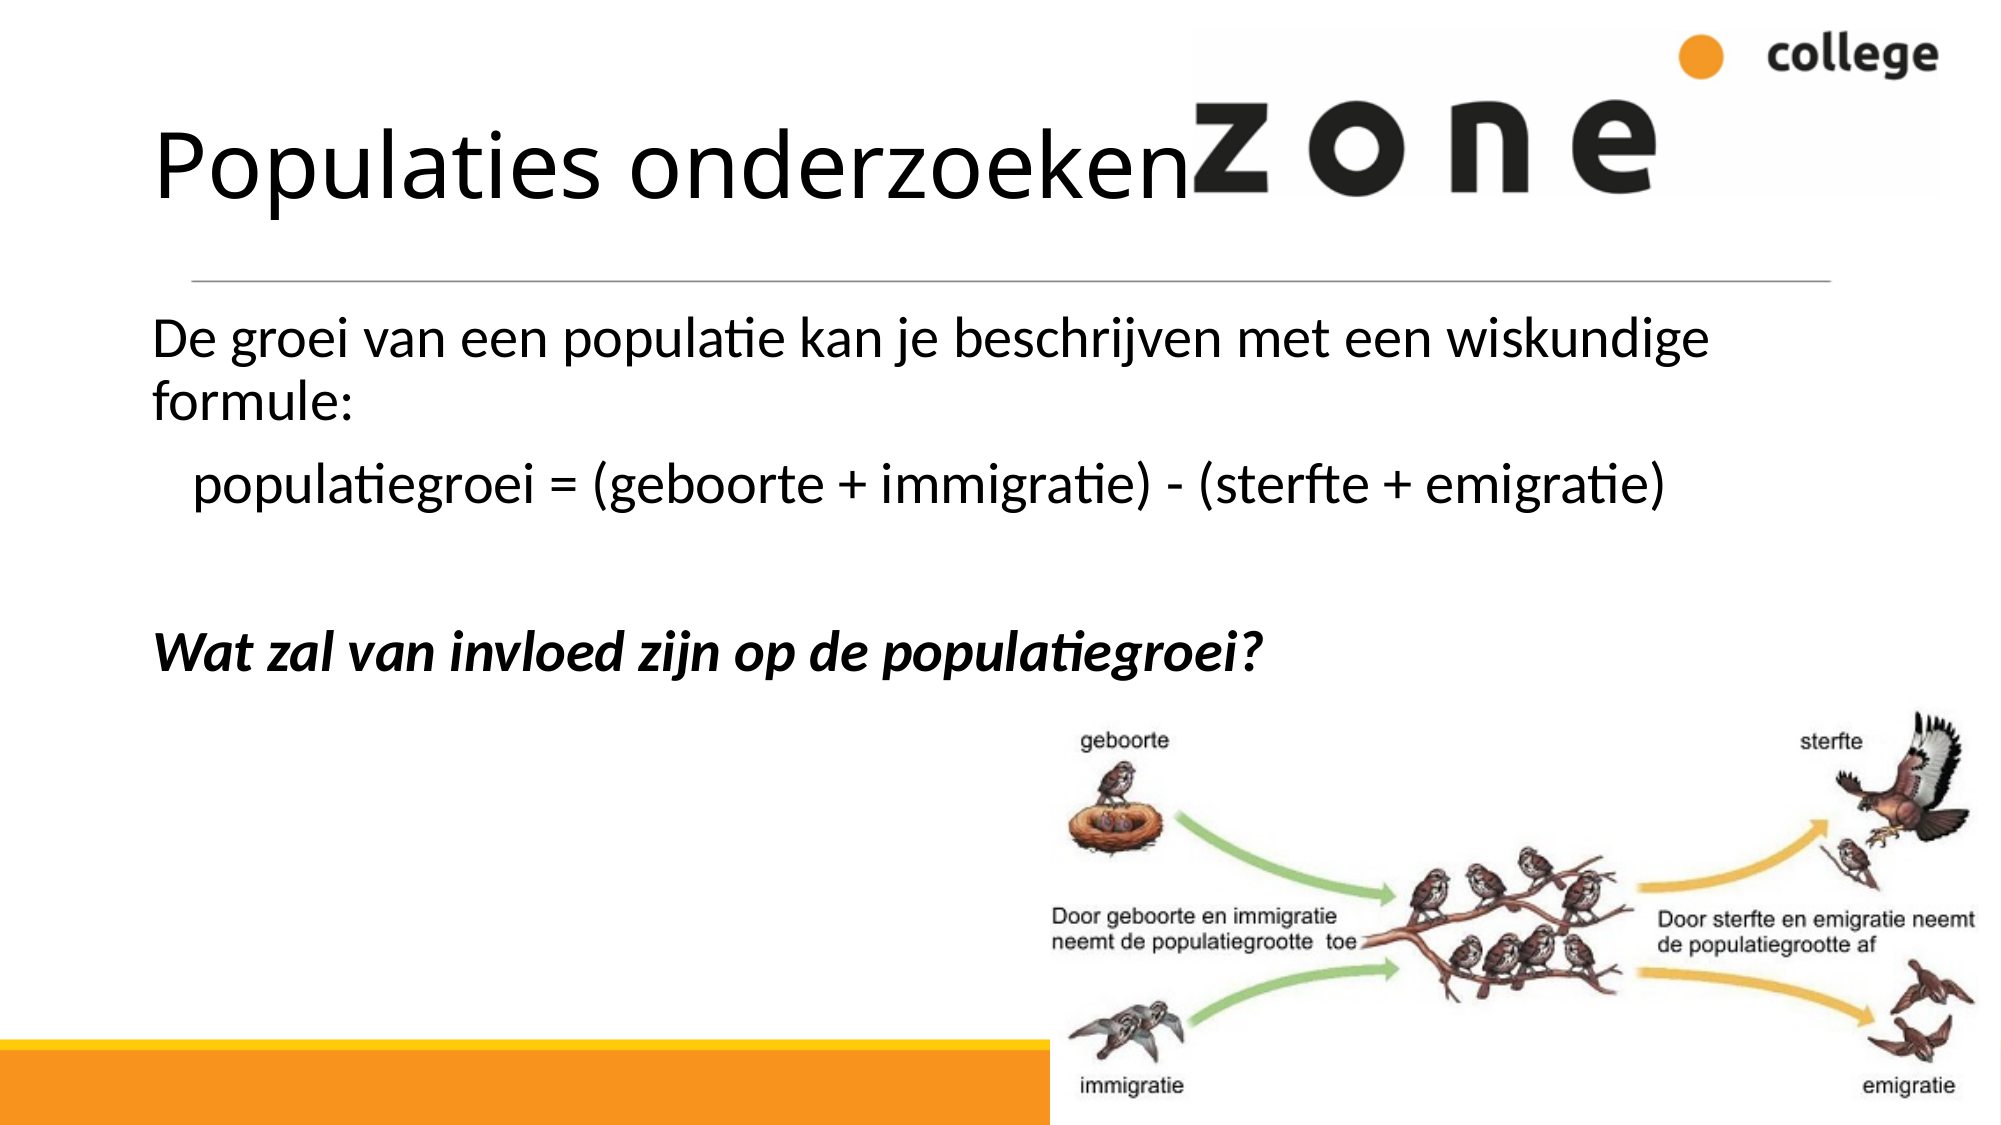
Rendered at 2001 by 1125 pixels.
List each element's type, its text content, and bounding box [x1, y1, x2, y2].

title Populaties onderzoeken [137, 59, 1863, 278]
picture [0, 0, 2001, 1125]
list De groei van een populatie kan je beschrijven met een wiskundige formule: populatiegroei = (geboorte + immigratie) - (sterfte + emigratie) Wat zal van invloed zijn op de populatiegroei? [137, 299, 1863, 1014]
